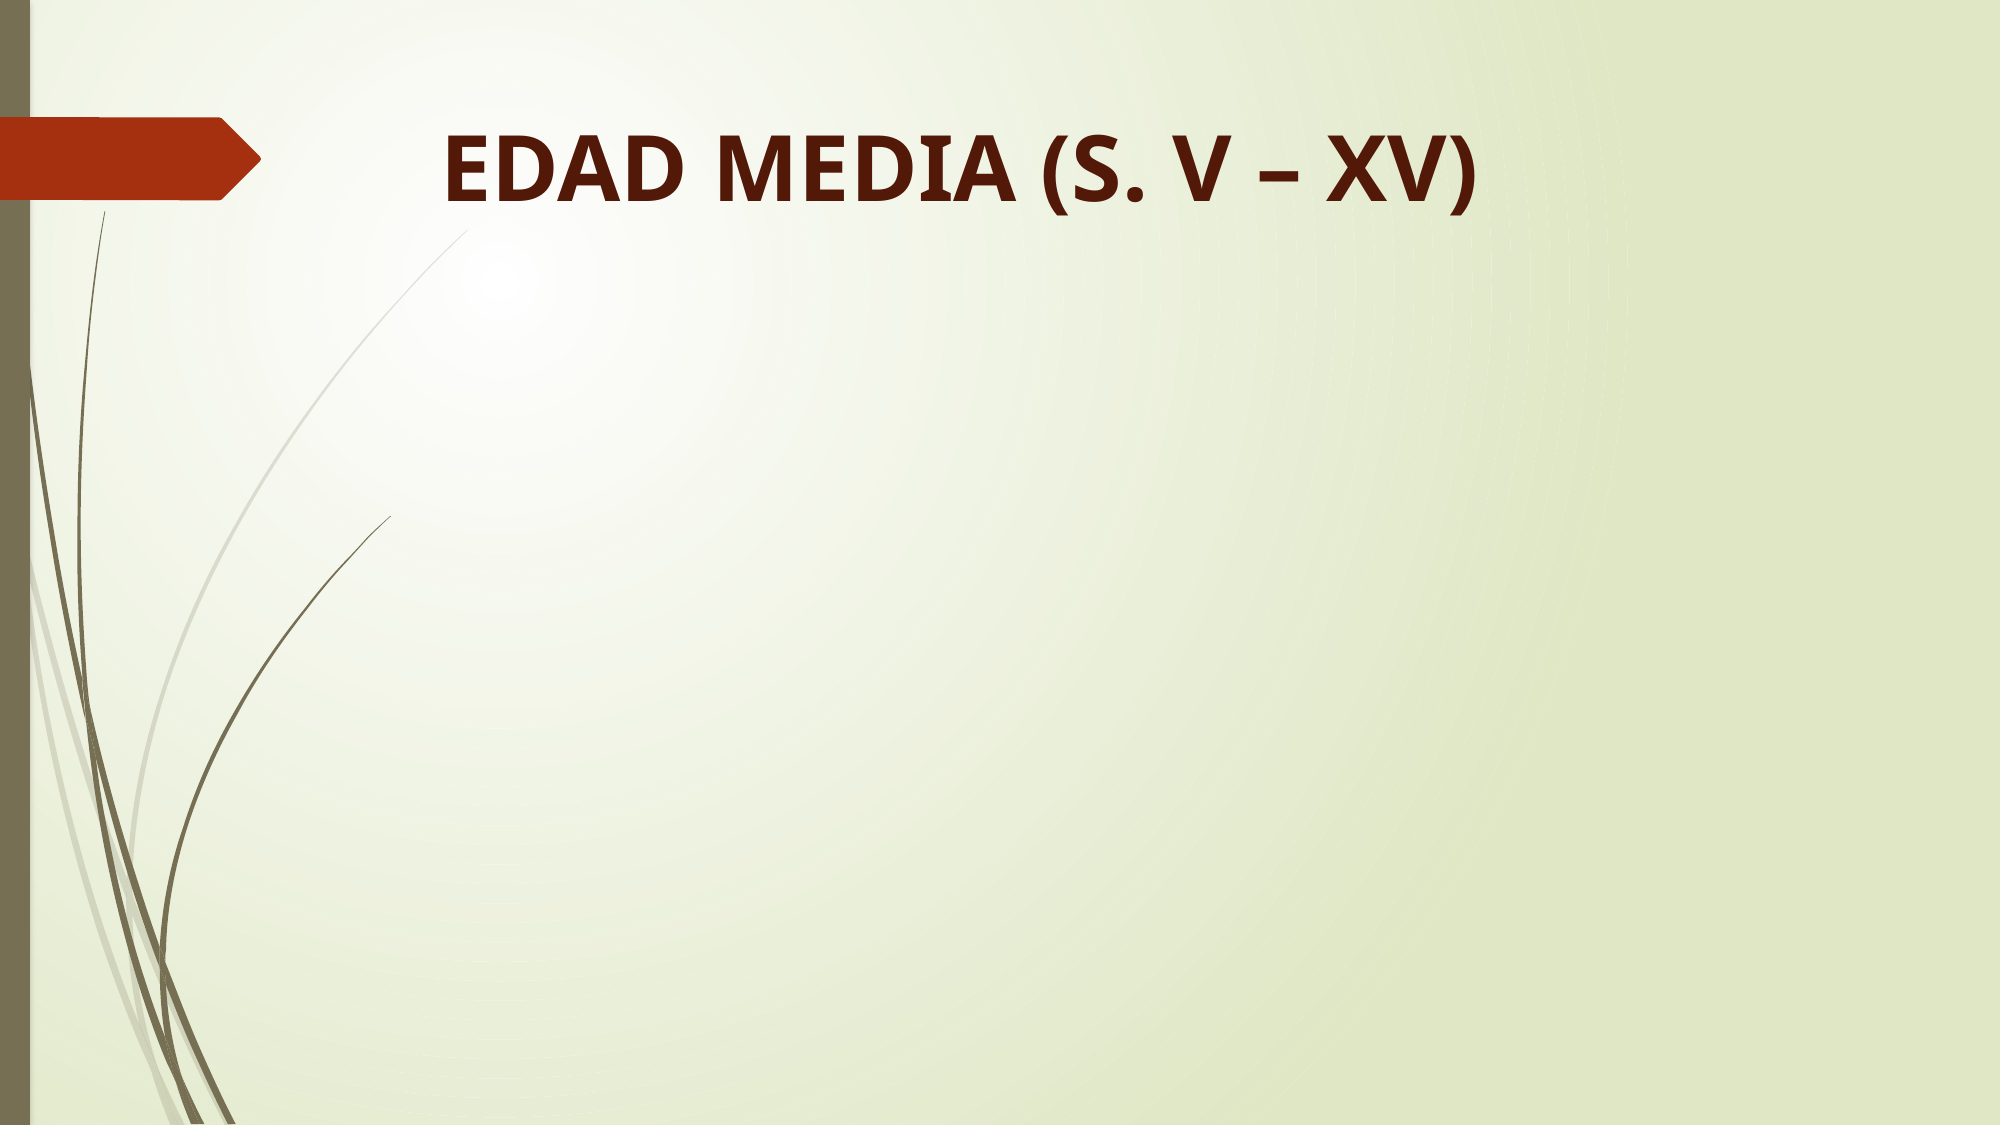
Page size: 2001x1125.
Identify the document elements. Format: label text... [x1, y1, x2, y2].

title EDAD MEDIA (S. V – XV) [425, 102, 1888, 313]
